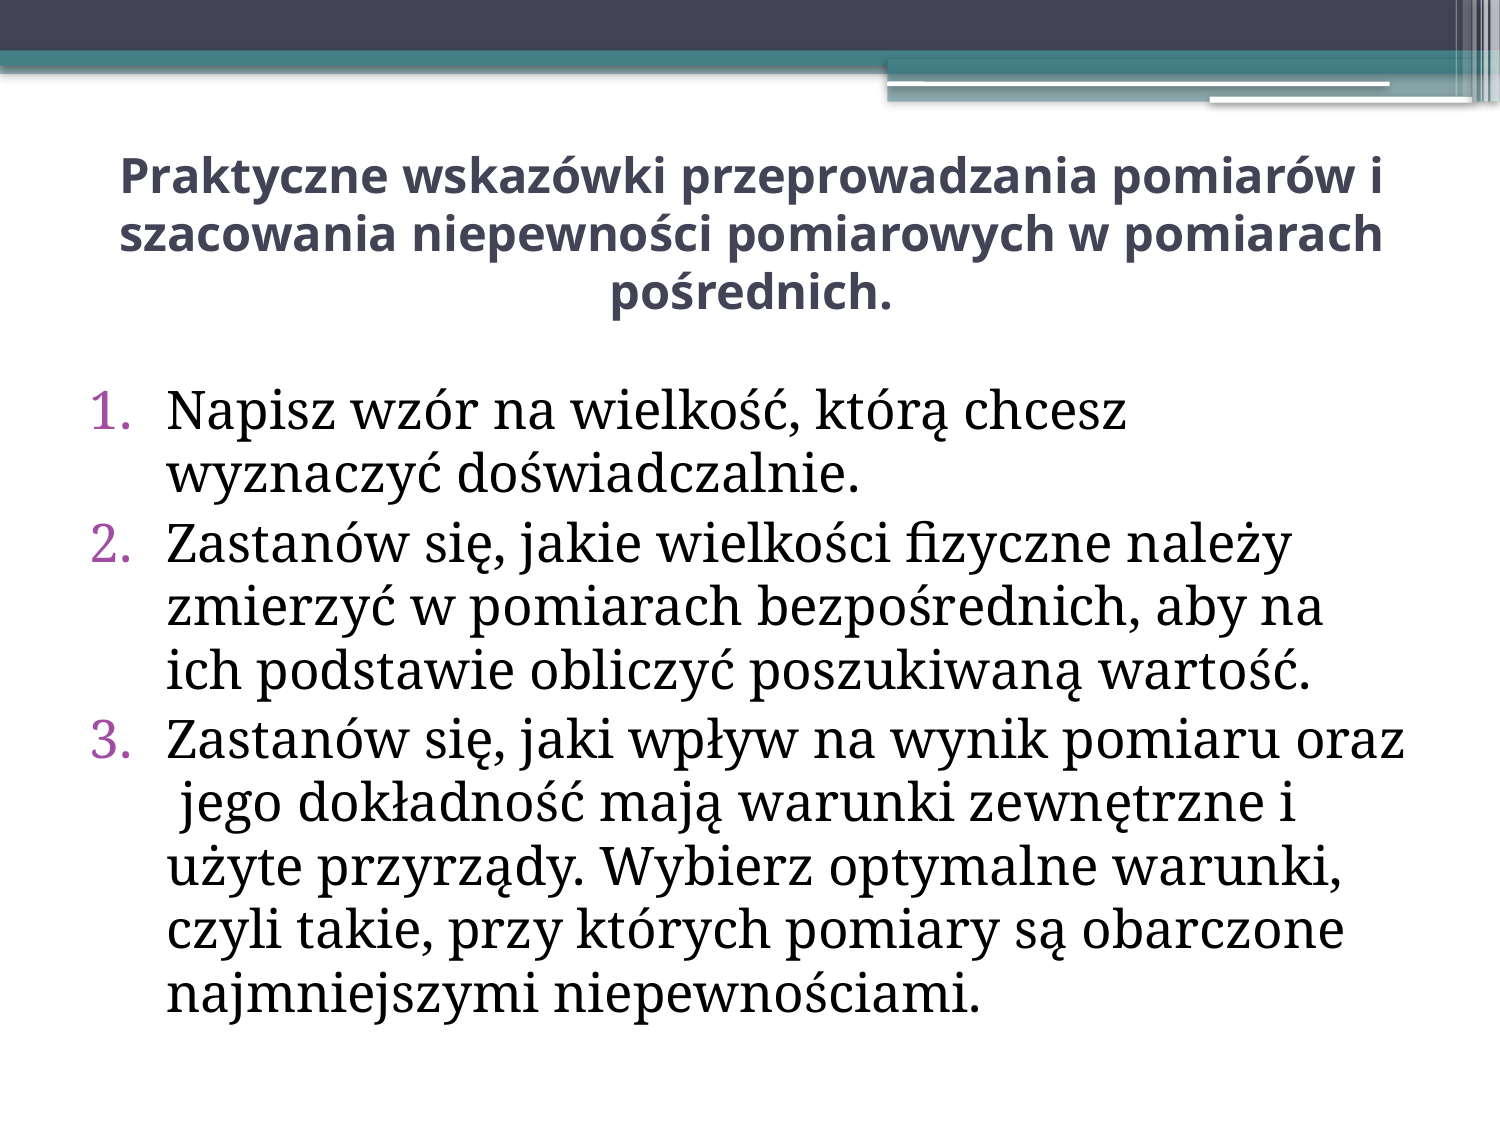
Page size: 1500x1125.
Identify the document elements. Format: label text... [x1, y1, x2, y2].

list Napisz wzór na wielkość, którą chcesz wyznaczyć doświadczalnie. Zastanów się, jakie wielkości fizyczne należy zmierzyć w pomiarach bezpośrednich, aby na ich podstawie obliczyć poszukiwaną wartość. Zastanów się, jaki wpływ na wynik pomiaru oraz jego dokładność mają warunki zewnętrzne i użyte przyrządy. Wybierz optymalne warunki, czyli takie, przy których pomiary są obarczone najmniejszymi niepewnościami. [75, 368, 1425, 1079]
title Praktyczne wskazówki przeprowadzania pomiarów i szacowania niepewności pomiarowych w pomiarach pośrednich. [76, 137, 1427, 327]
